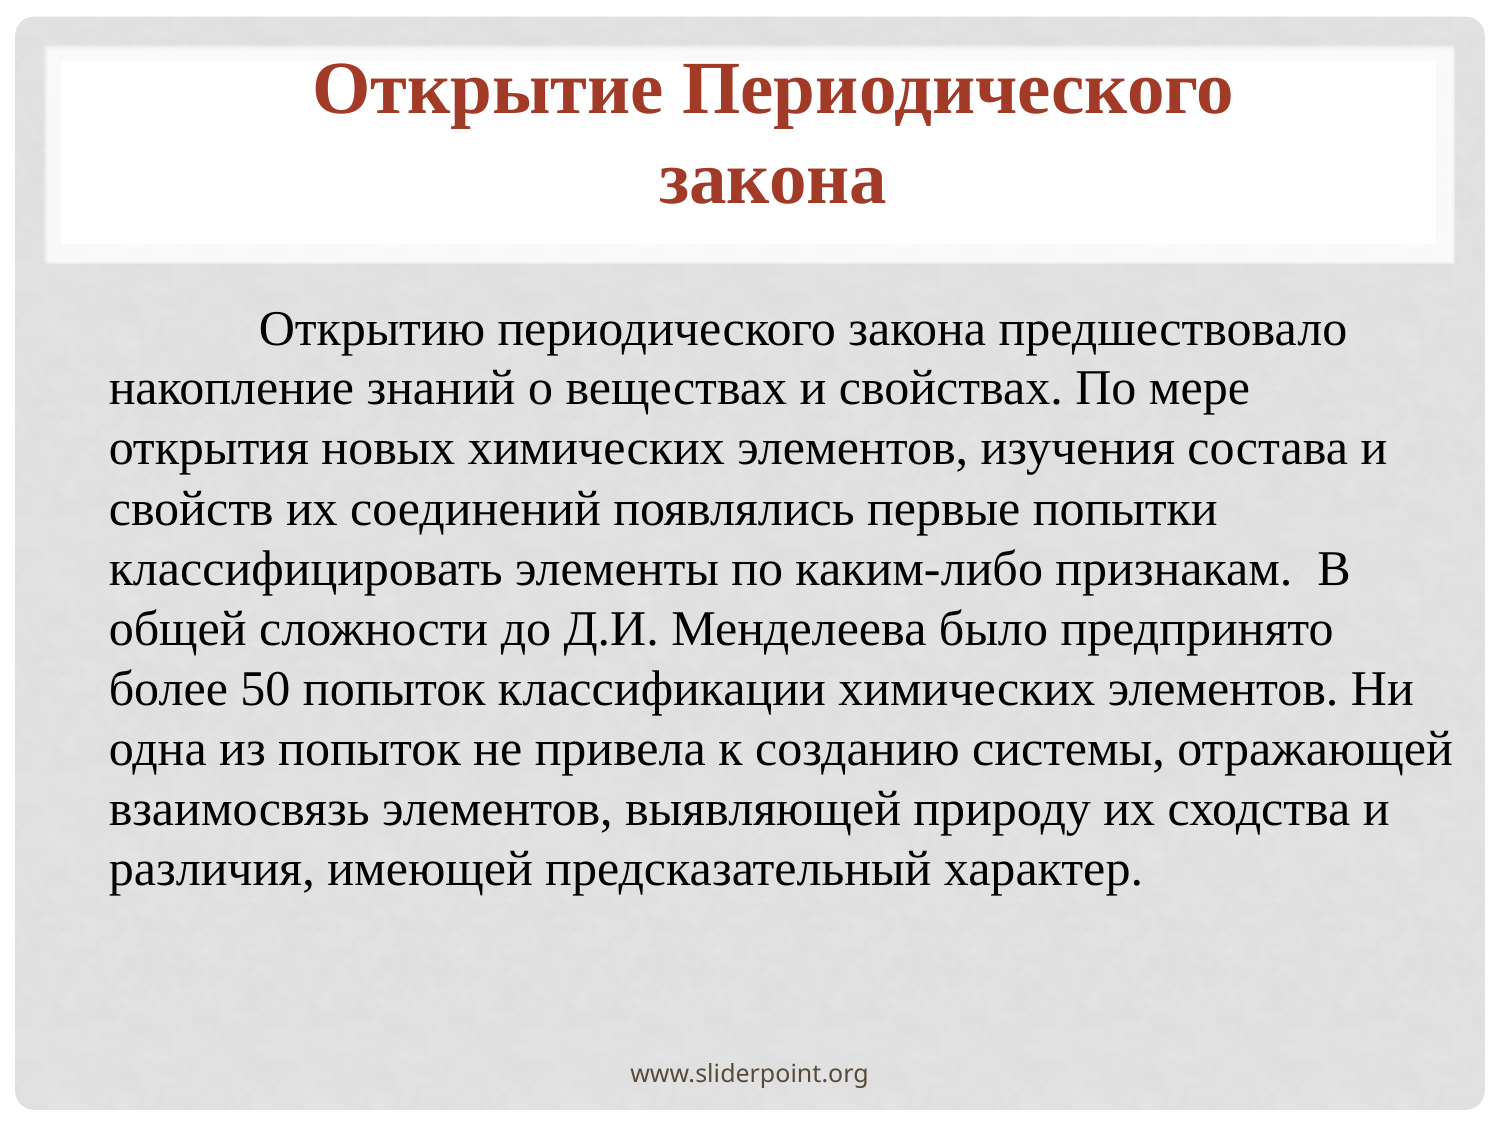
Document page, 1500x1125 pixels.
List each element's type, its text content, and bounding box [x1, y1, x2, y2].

list Открытию периодического закона предшествовало накопление знаний о веществах и свойствах. По мере открытия новых химических элементов, изучения состава и свойств их соединений появлялись первые попытки классифицировать элементы по каким-либо признакам. В общей сложности до Д.И. Менделеева было предпринято более 50 попыток классификации химических элементов. Ни одна из попыток не привела к созданию системы, отражающей взаимосвязь элементов, выявляющей природу их сходства и различия, имеющей предсказательный характер. [74, 287, 1471, 1006]
footer www.sliderpoint.org [512, 1042, 988, 1103]
text_box Открытие Периодического закона [218, 30, 1329, 226]
title [69, 66, 1425, 238]
